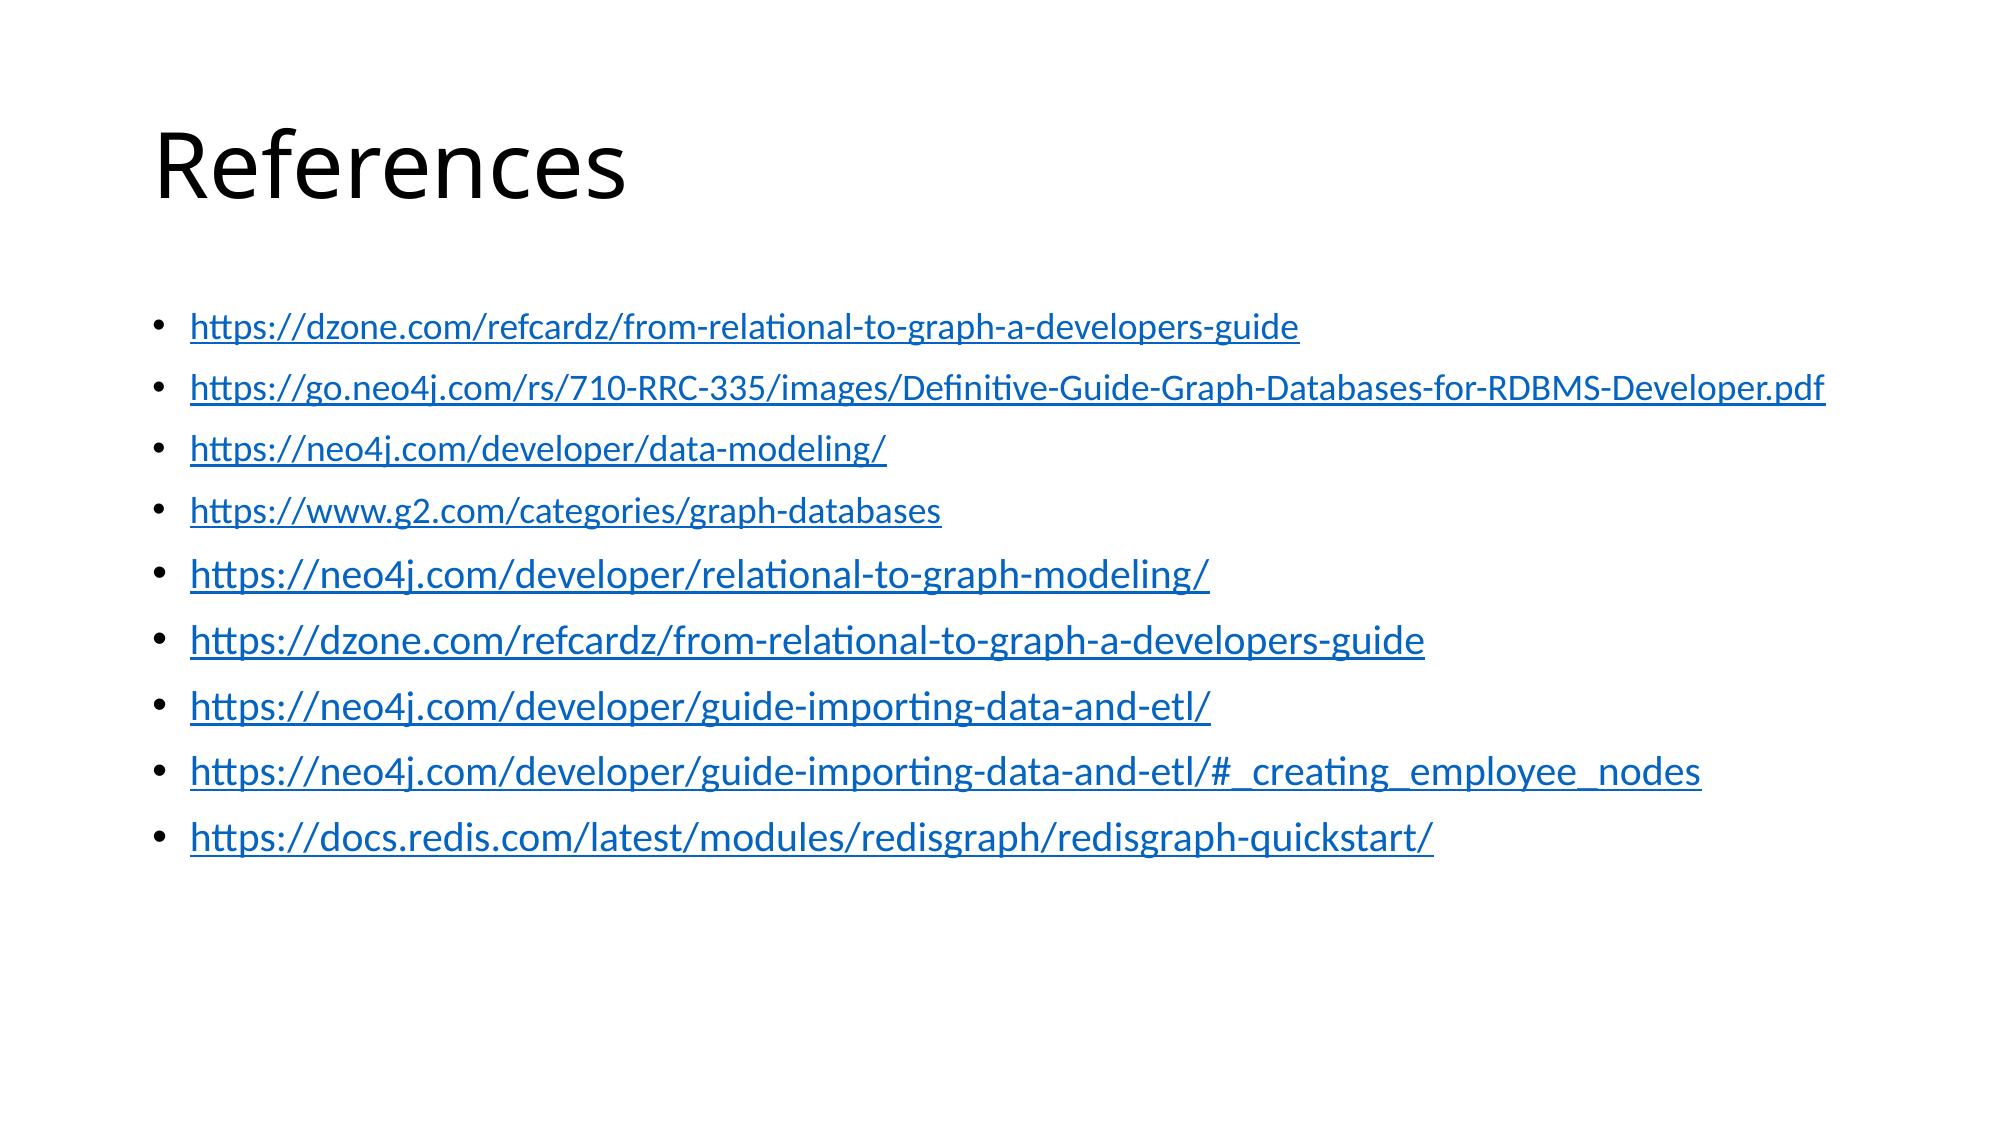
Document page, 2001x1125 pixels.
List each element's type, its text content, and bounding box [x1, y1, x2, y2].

list https://dzone.com/refcardz/from-relational-to-graph-a-developers-guide https://go.neo4j.com/rs/710-RRC-335/images/Definitive-Guide-Graph-Databases-for-RDBMS-Developer.pdf https://neo4j.com/developer/data-modeling/ https://www.g2.com/categories/graph-databases https://neo4j.com/developer/relational-to-graph-modeling/ https://dzone.com/refcardz/from-relational-to-graph-a-developers-guide https://neo4j.com/developer/guide-importing-data-and-etl/ https://neo4j.com/developer/guide-importing-data-and-etl/#_creating_employee_nodes https://docs.redis.com/latest/modules/redisgraph/redisgraph-quickstart/ [137, 299, 1863, 1014]
title References [137, 59, 1863, 278]
